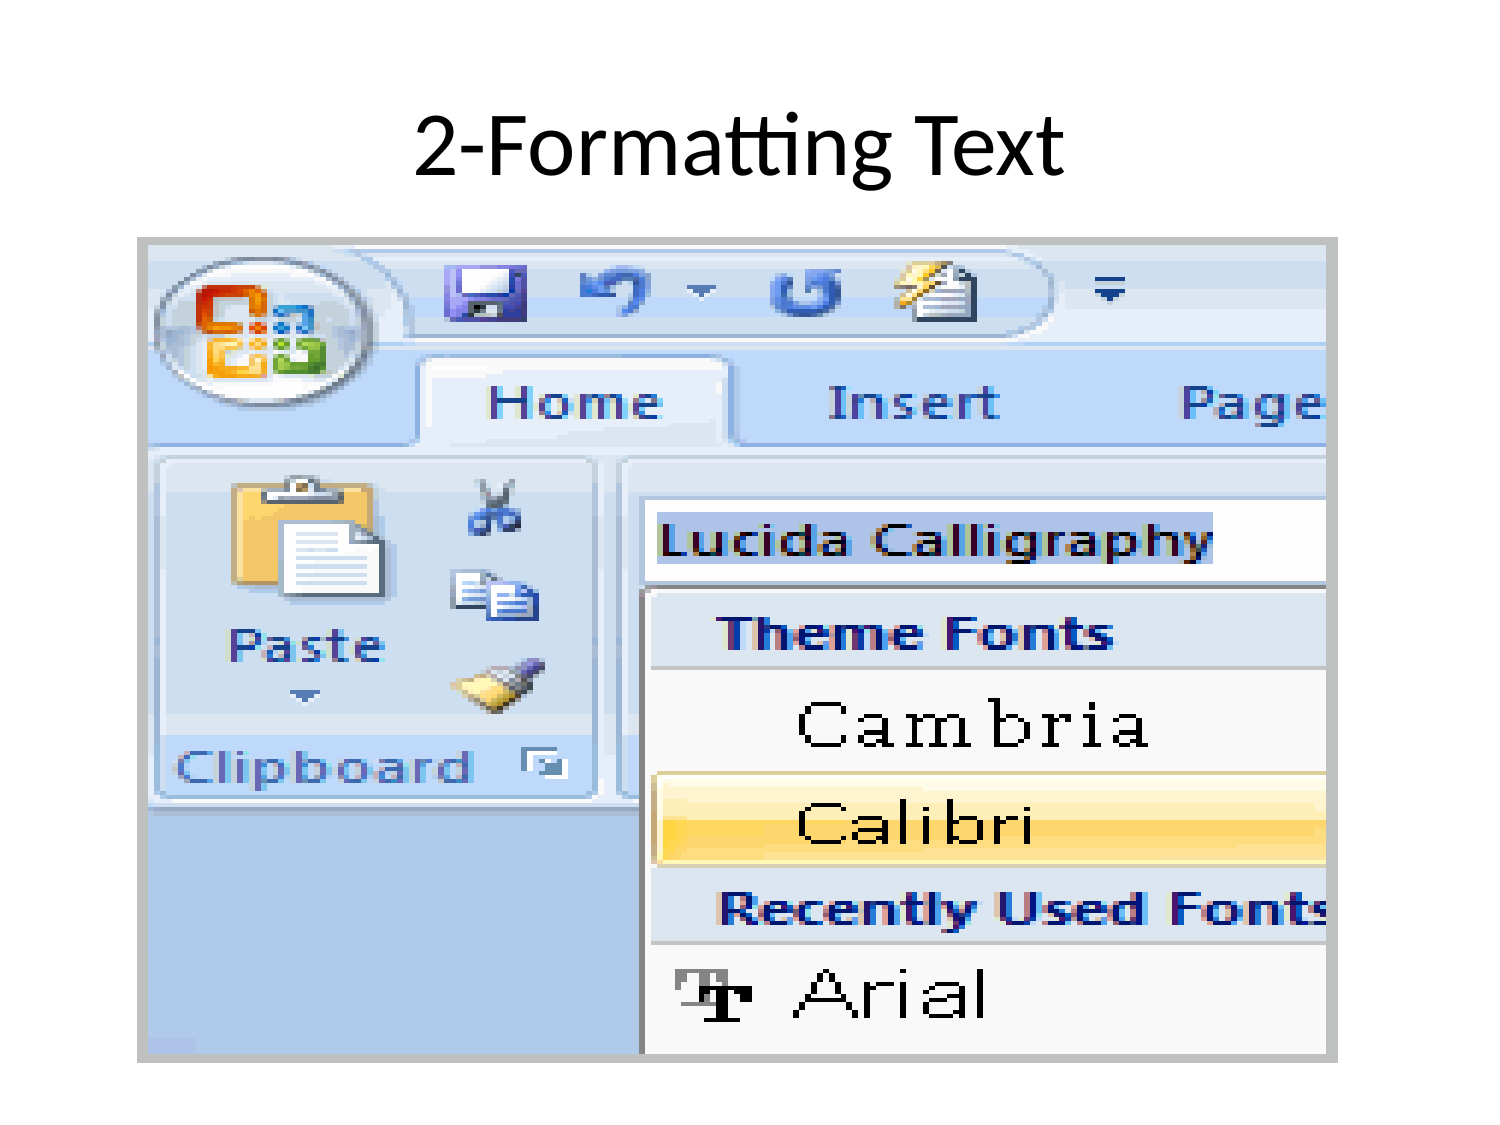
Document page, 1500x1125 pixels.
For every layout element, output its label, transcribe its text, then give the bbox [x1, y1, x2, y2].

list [137, 237, 1338, 1063]
title 2-Formatting Text [75, 45, 1425, 233]
